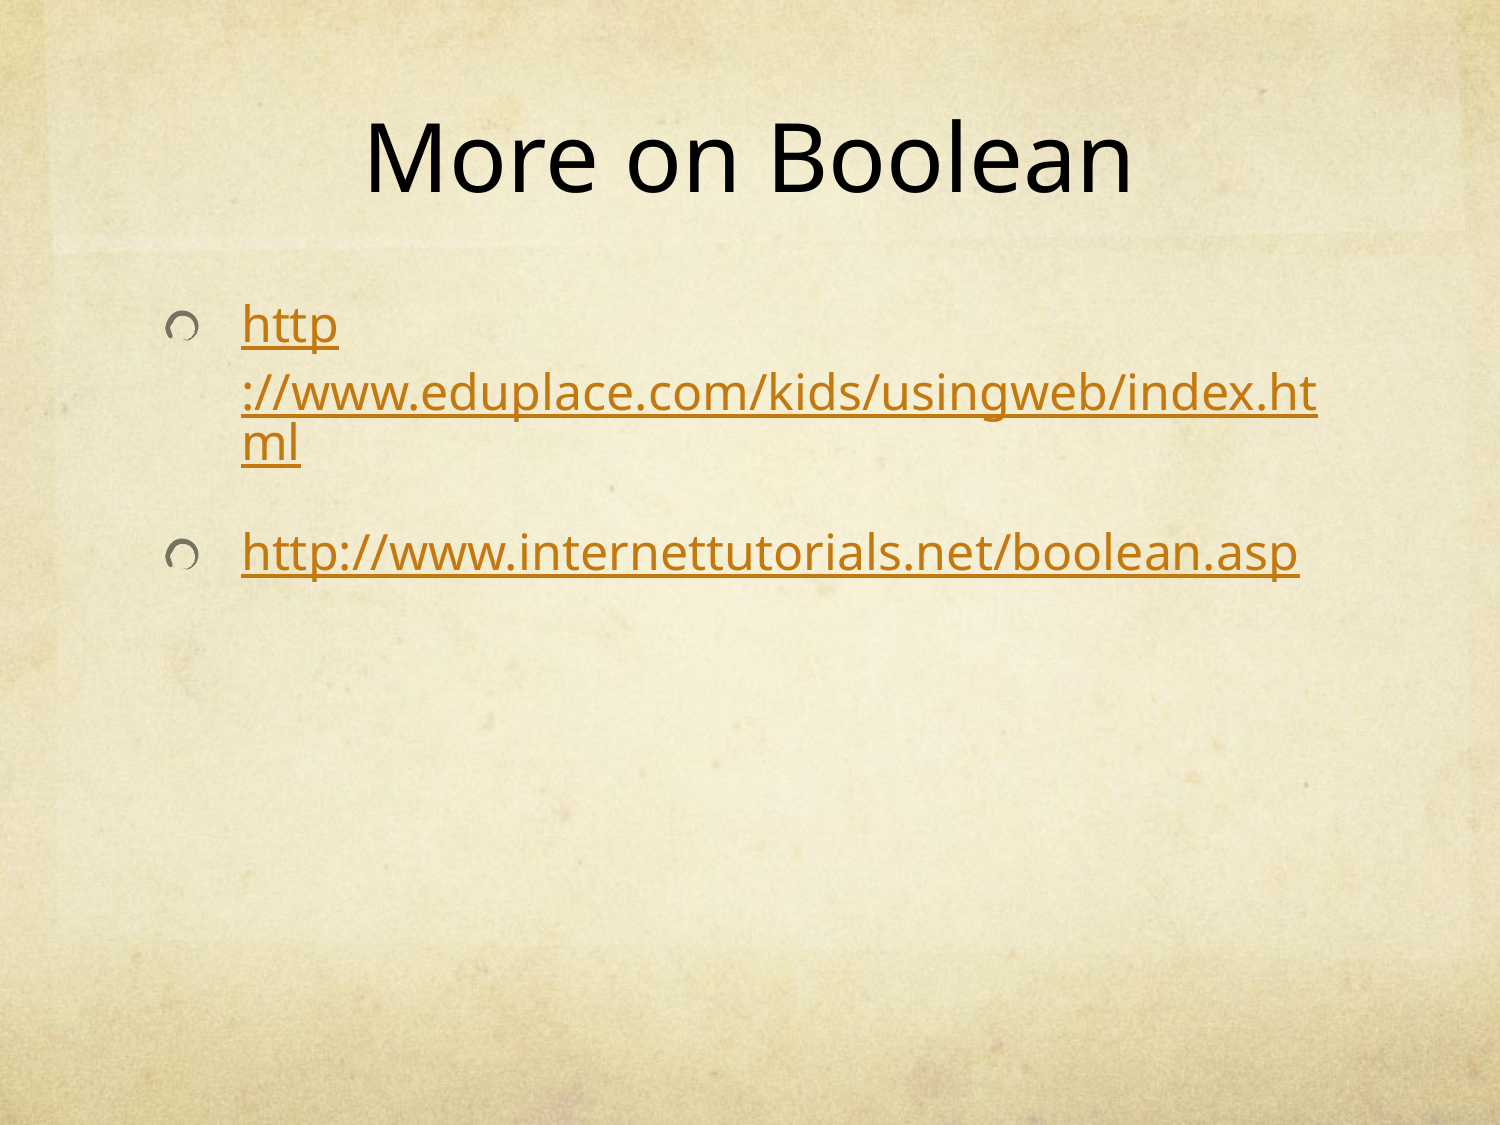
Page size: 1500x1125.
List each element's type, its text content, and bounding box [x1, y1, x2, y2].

picture [0, 0, 1500, 1125]
list http://www.eduplace.com/kids/usingweb/index.html http://www.internettutorials.net/boolean.asp [150, 284, 1350, 950]
title More on Boolean [150, 82, 1350, 225]
